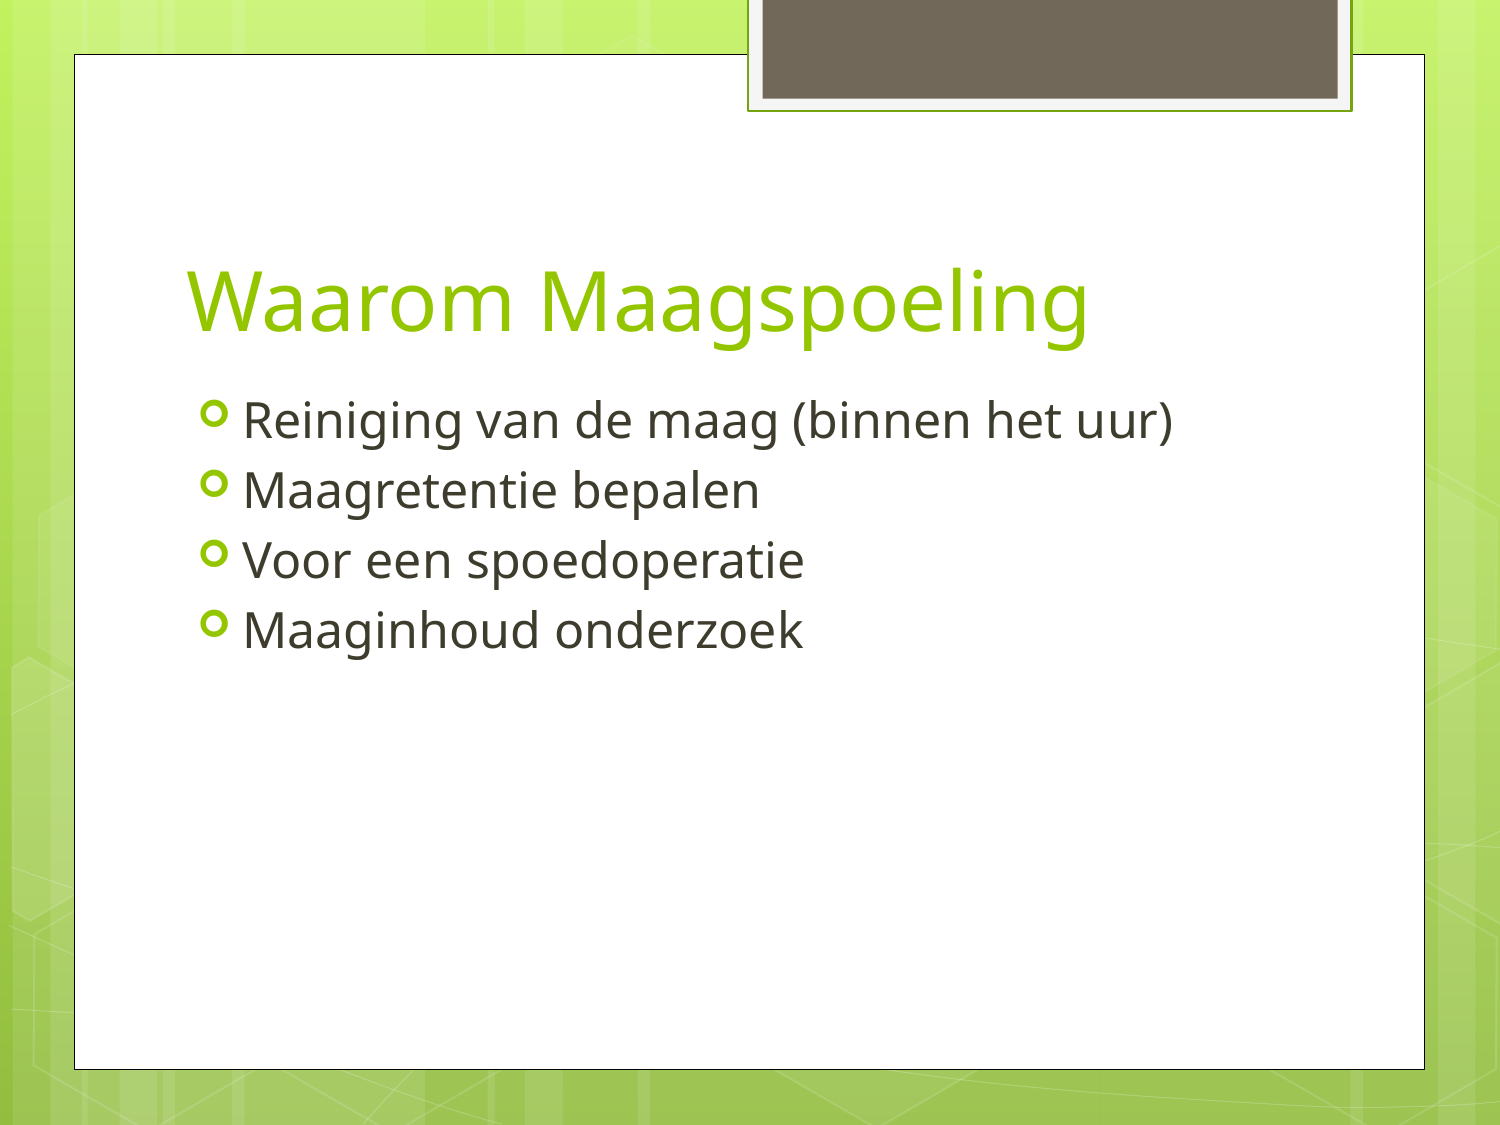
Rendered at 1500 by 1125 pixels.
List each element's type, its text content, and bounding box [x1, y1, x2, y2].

title Waarom Maagspoeling [171, 168, 1324, 357]
list Reiniging van de maag (binnen het uur) Maagretentie bepalen Voor een spoedoperatie Maaginhoud onderzoek [171, 381, 1283, 957]
